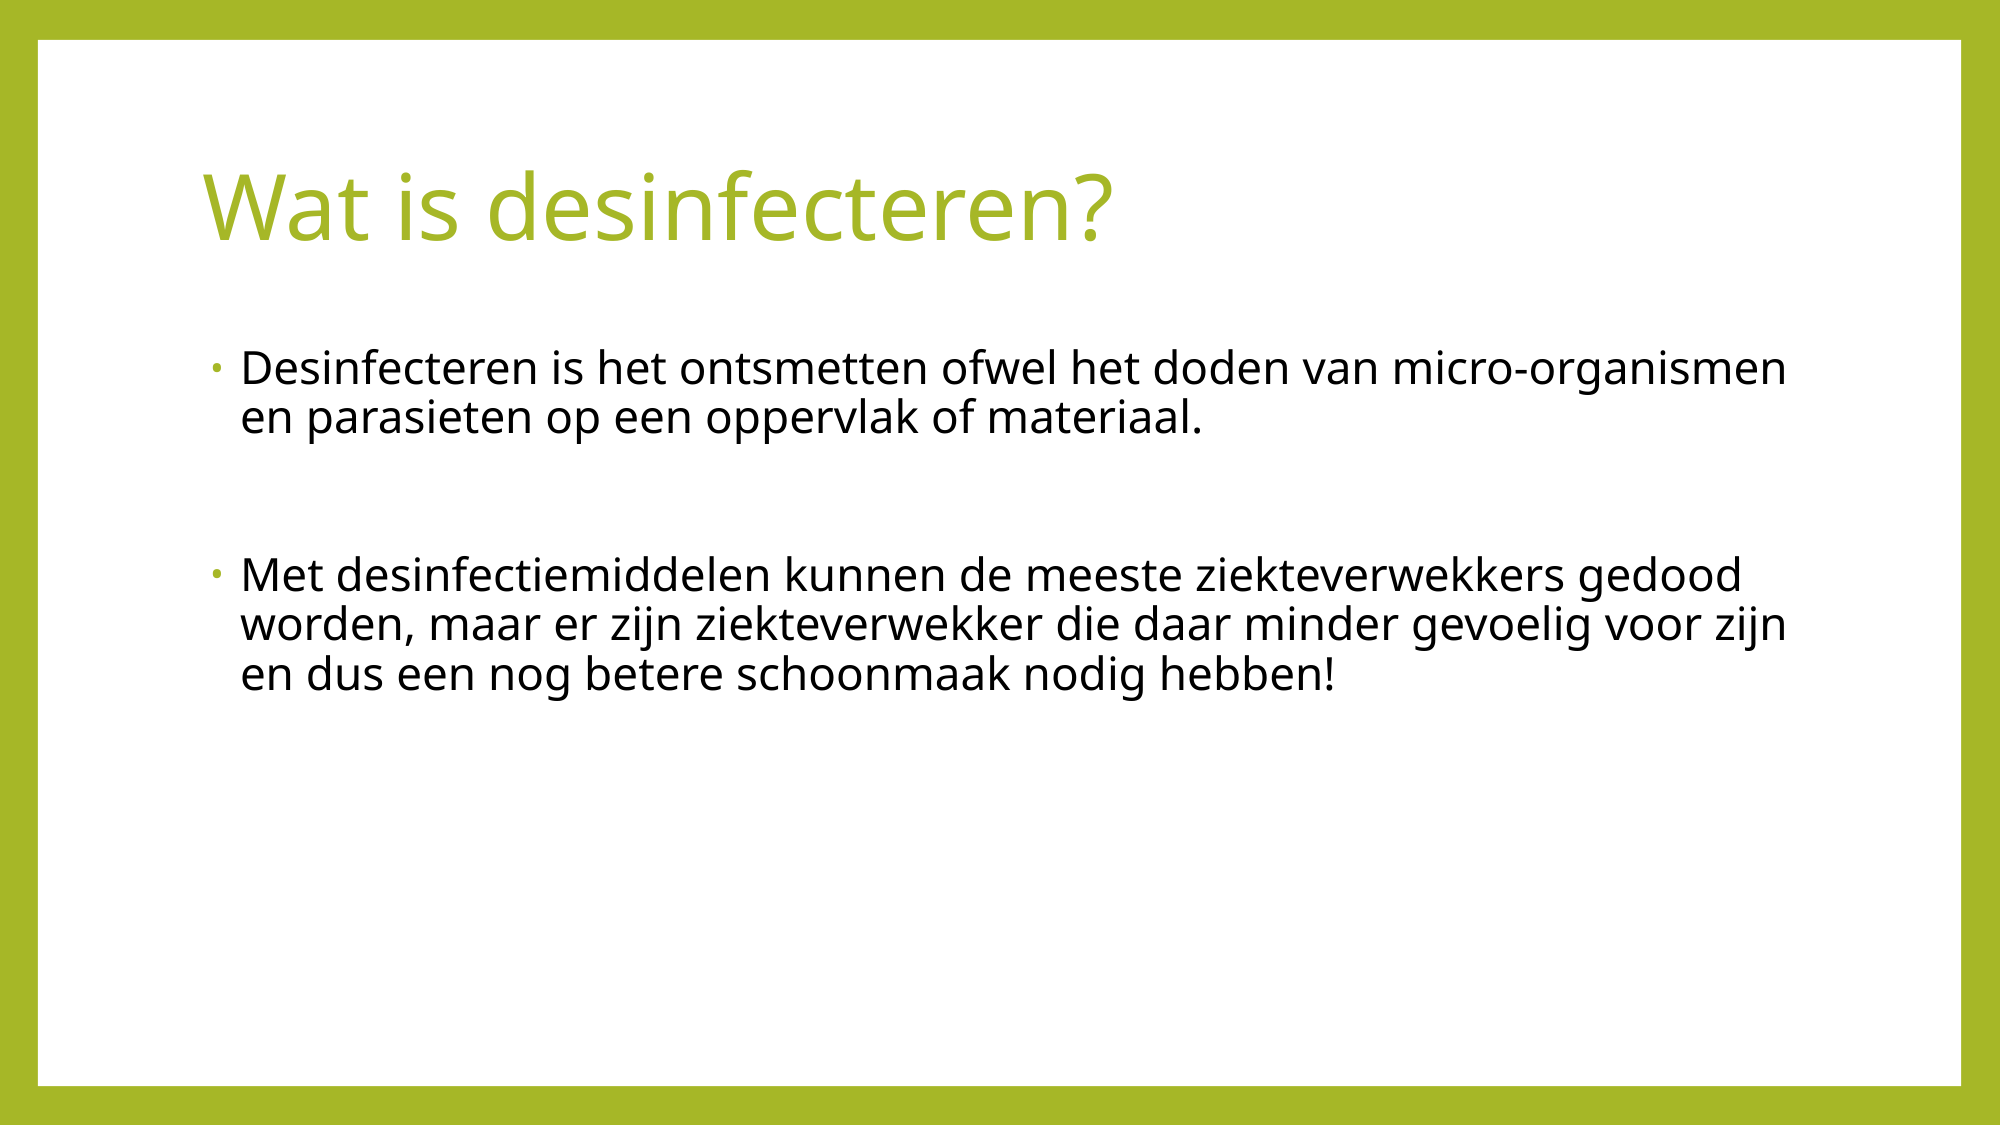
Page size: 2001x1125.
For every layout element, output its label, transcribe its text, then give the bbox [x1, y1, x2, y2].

list Desinfecteren is het ontsmetten ofwel het doden van micro-organismen en parasieten op een oppervlak of materiaal. Met desinfectiemiddelen kunnen de meeste ziekteverwekkers gedood worden, maar er zijn ziekteverwekker die daar minder gevoelig voor zijn en dus een nog betere schoonmaak nodig hebben! [187, 337, 1808, 1000]
title Wat is desinfecteren? [187, 99, 1808, 323]
